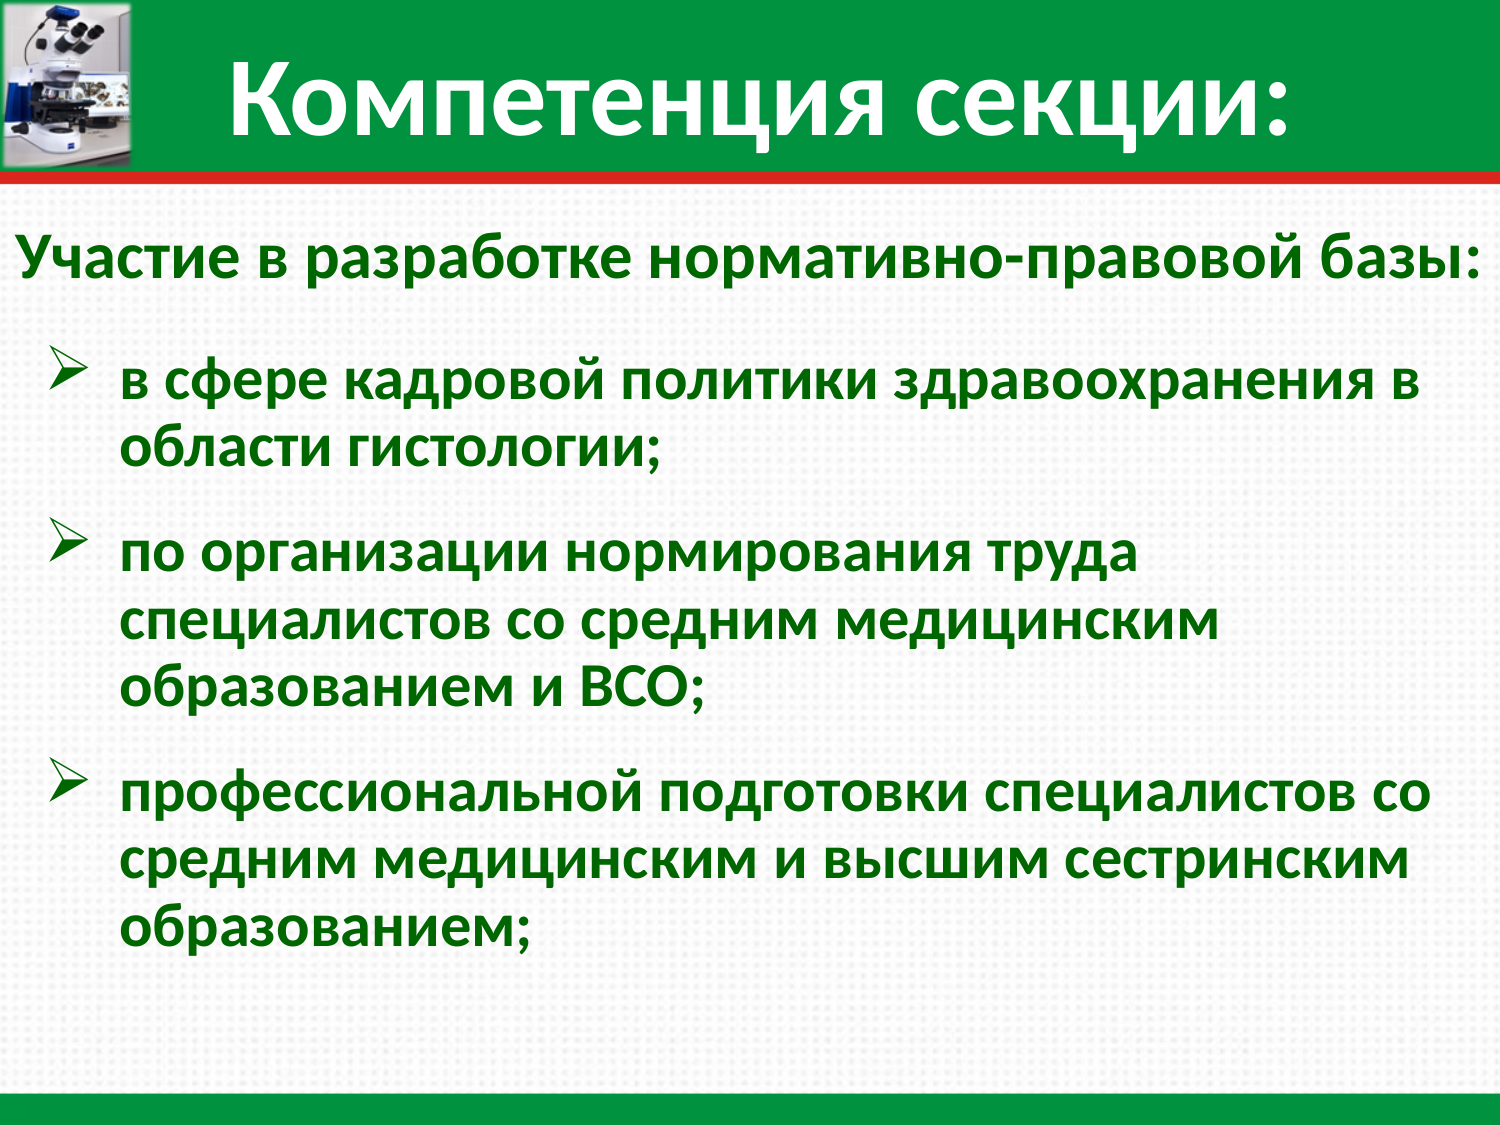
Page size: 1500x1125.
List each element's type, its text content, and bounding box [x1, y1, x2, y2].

picture [0, 299, 1500, 1125]
picture [0, 0, 1500, 219]
text_box Участие в разработке нормативно-правовой базы: [0, 219, 1500, 299]
text_box в сфере кадровой политики здравоохранения в области гистологии; по организации нормирования труда специалистов со средним медицинским образованием и ВСО; профессиональной подготовки специалистов со средним медицинским и высшим сестринским образованием; [29, 338, 1471, 968]
text_box Компетенция секции: [213, 30, 1309, 168]
